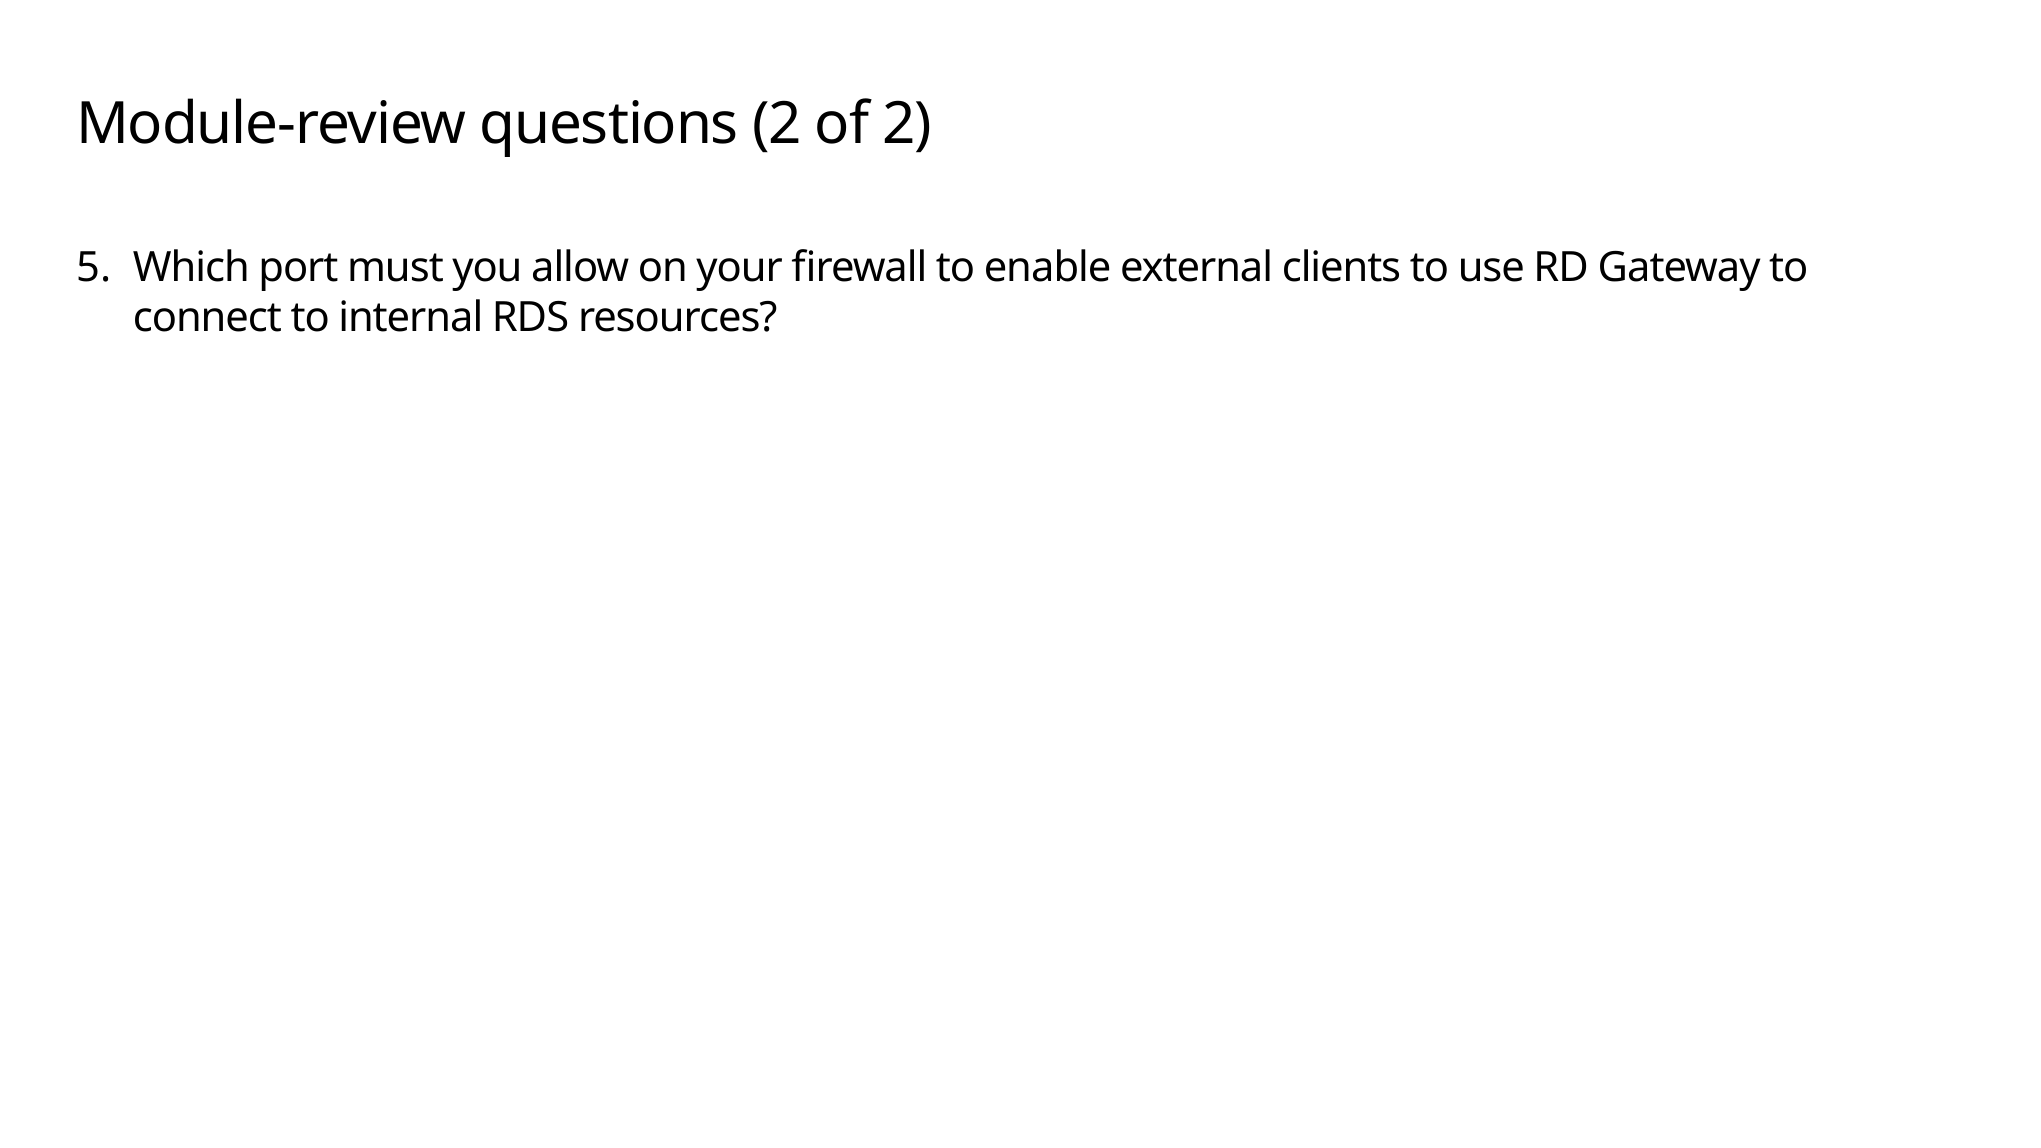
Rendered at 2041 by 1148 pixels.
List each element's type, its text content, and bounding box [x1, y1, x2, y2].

list Which port must you allow on your firewall to enable external clients to use RD Gateway to connect to internal RDS resources? [76, 240, 1956, 1074]
title Module-review questions (2 of 2) [76, 93, 1968, 161]
